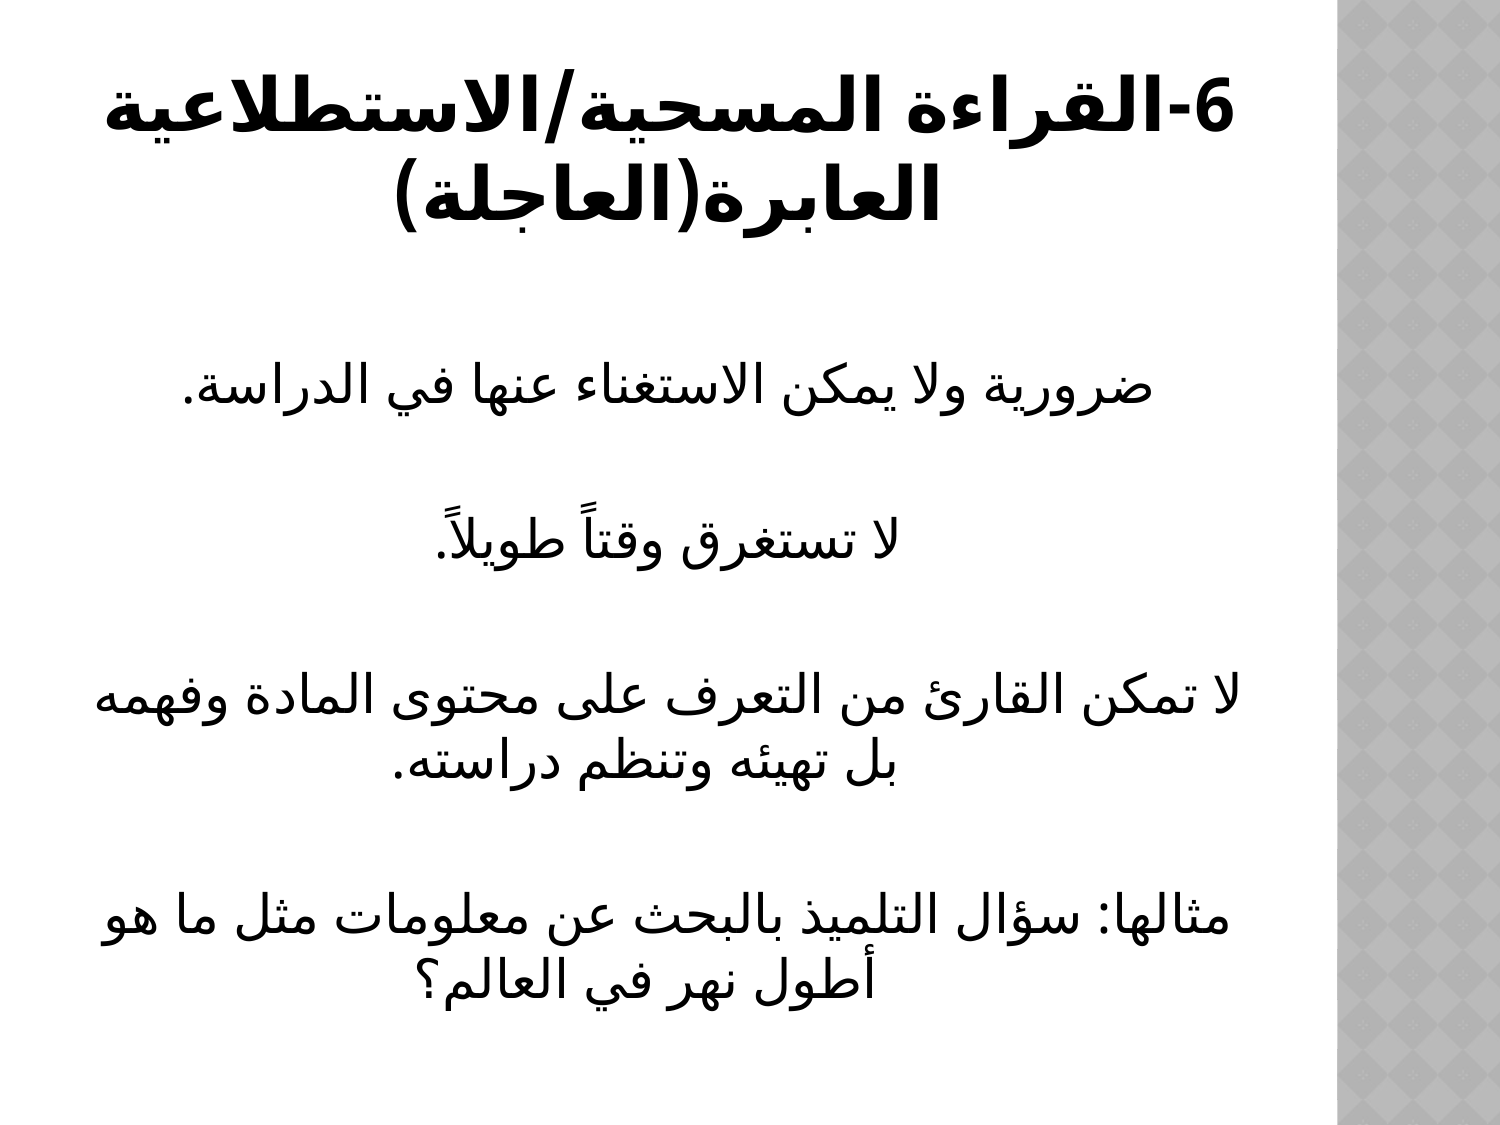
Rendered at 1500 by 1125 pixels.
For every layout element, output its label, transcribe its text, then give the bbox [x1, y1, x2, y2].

title 6-القراءة المسحية/الاستطلاعية العابرة(العاجلة) [75, 52, 1263, 264]
list ضرورية ولا يمكن الاستغناء عنها في الدراسة. لا تستغرق وقتاً طويلاً. لا تمكن القارئ من التعرف على محتوى المادة وفهمه بل تهيئه وتنظم دراسته. مثالها: سؤال التلميذ بالبحث عن معلومات مثل ما هو أطول نهر في العالم؟ [75, 264, 1263, 1059]
